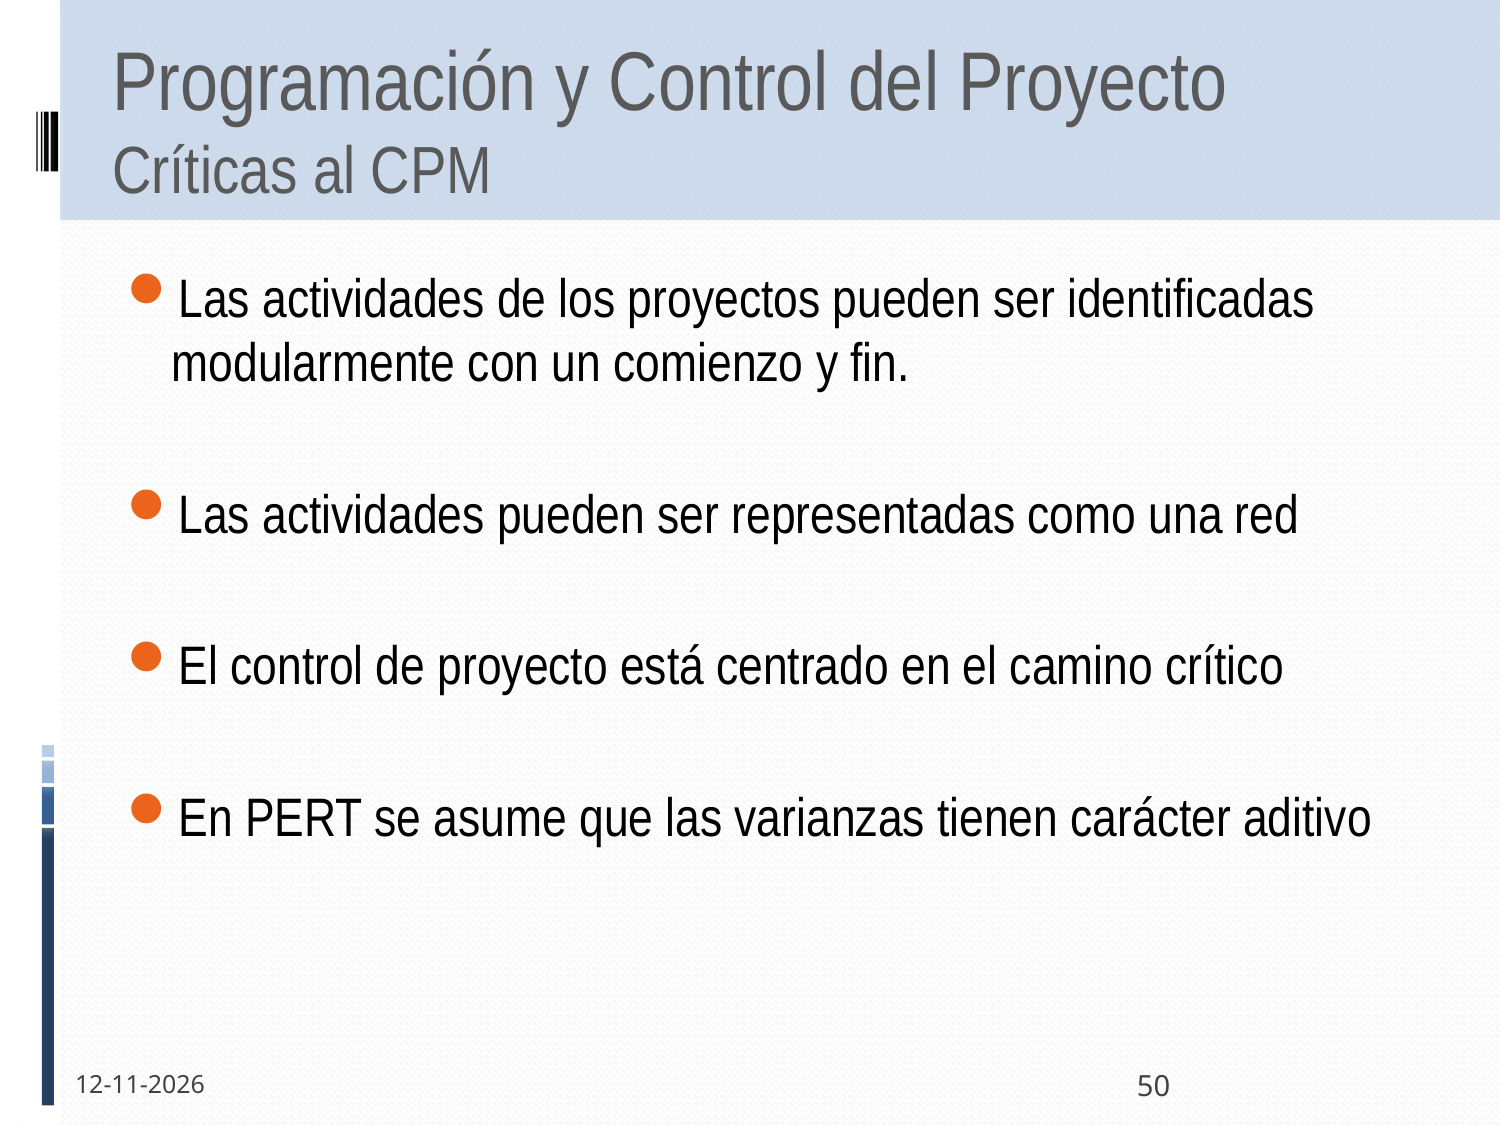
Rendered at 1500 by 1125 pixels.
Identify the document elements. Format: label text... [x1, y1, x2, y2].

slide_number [75, 1042, 243, 1103]
title Programación y Control del Proyecto Críticas al CPM [111, 18, 1436, 207]
list Las actividades de los proyectos pueden ser identificadas modularmente con un comienzo y fin. Las actividades pueden ser representadas como una red El control de proyecto está centrado en el camino crítico En PERT se asume que las varianzas tienen carácter aditivo [111, 255, 1436, 1038]
slide_number 50 [1045, 1046, 1171, 1107]
